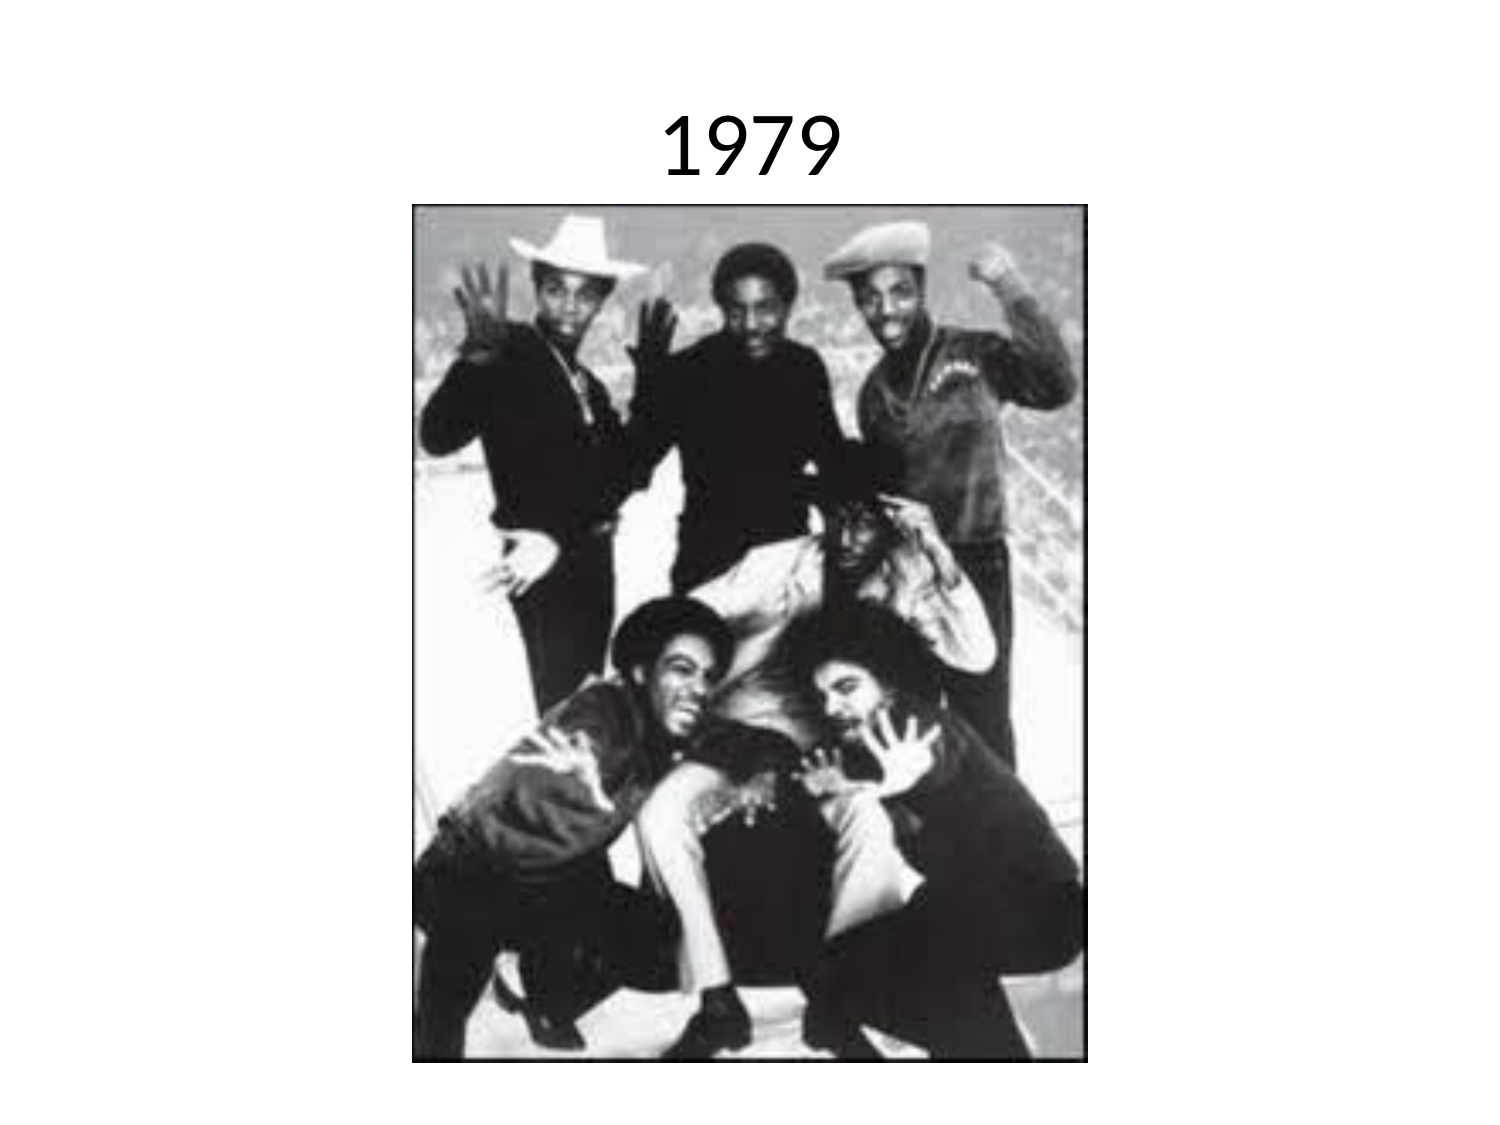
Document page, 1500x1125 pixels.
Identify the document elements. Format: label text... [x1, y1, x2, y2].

title 1979 [75, 45, 1425, 233]
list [412, 204, 1088, 1063]
